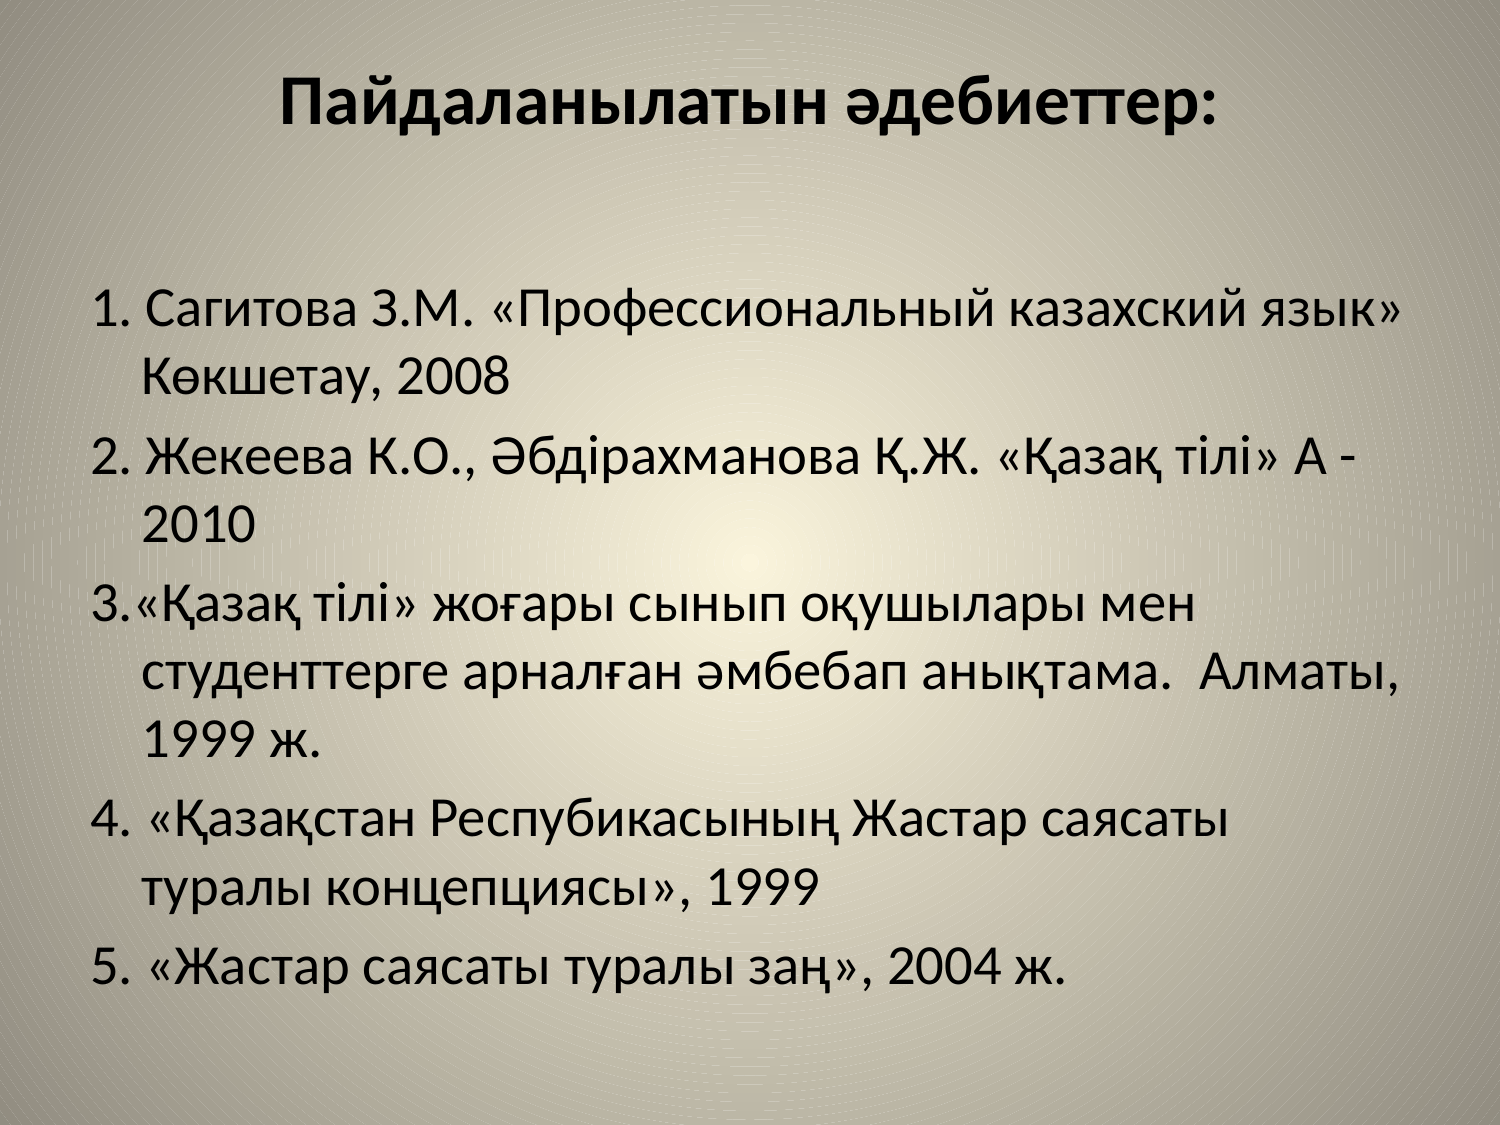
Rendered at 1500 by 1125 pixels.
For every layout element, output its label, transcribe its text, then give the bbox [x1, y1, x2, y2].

list 1. Сагитова З.М. «Профессиональный казахский язык» Көкшетау, 2008 2. Жекеева К.О., Әбдірахманова Қ.Ж. «Қазақ тілі» А -2010 3.«Қазақ тілі» жоғары сынып оқушылары мен студенттерге арналған әмбебап анықтама. Алматы, 1999 ж. 4. «Қазақстан Респубикасының Жастар саясаты туралы концепциясы», 1999 5. «Жастар саясаты туралы заң», 2004 ж. [75, 262, 1425, 1005]
title Пайдаланылатын әдебиеттер: [75, 45, 1425, 233]
